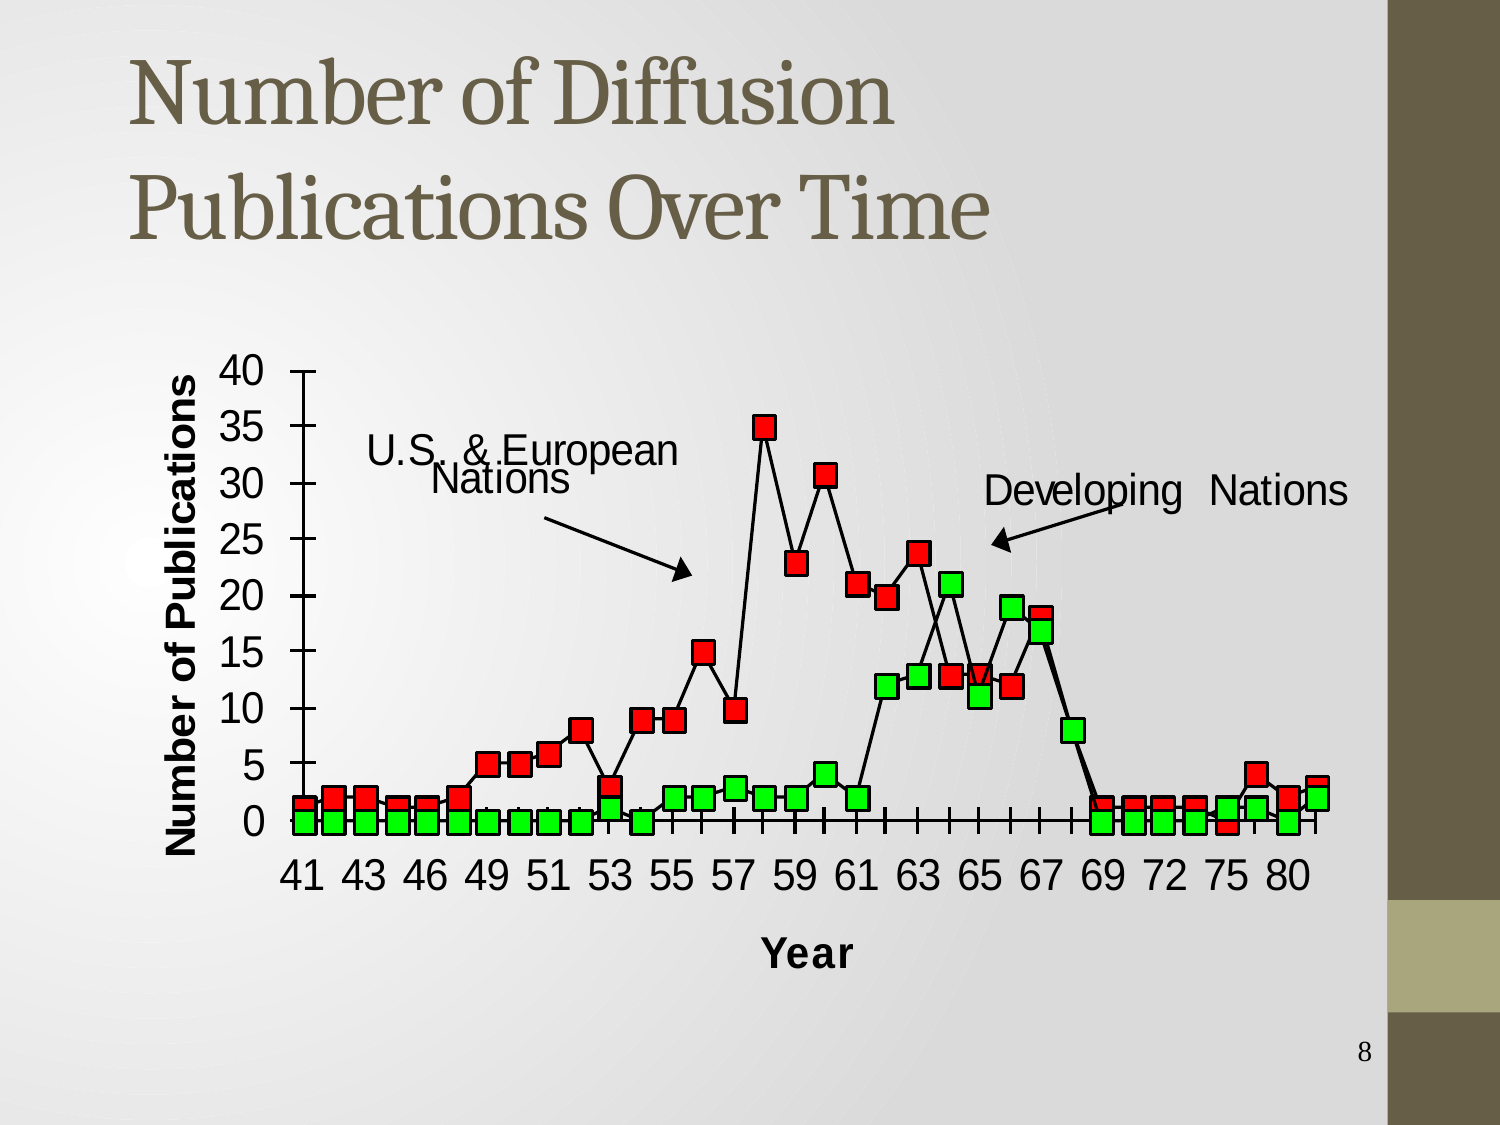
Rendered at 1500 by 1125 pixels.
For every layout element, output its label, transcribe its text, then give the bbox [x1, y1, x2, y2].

text_box 8 [1074, 1047, 1388, 1100]
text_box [95, 283, 1392, 1042]
title Number of Diffusion Publications Over Time [112, 50, 1388, 238]
